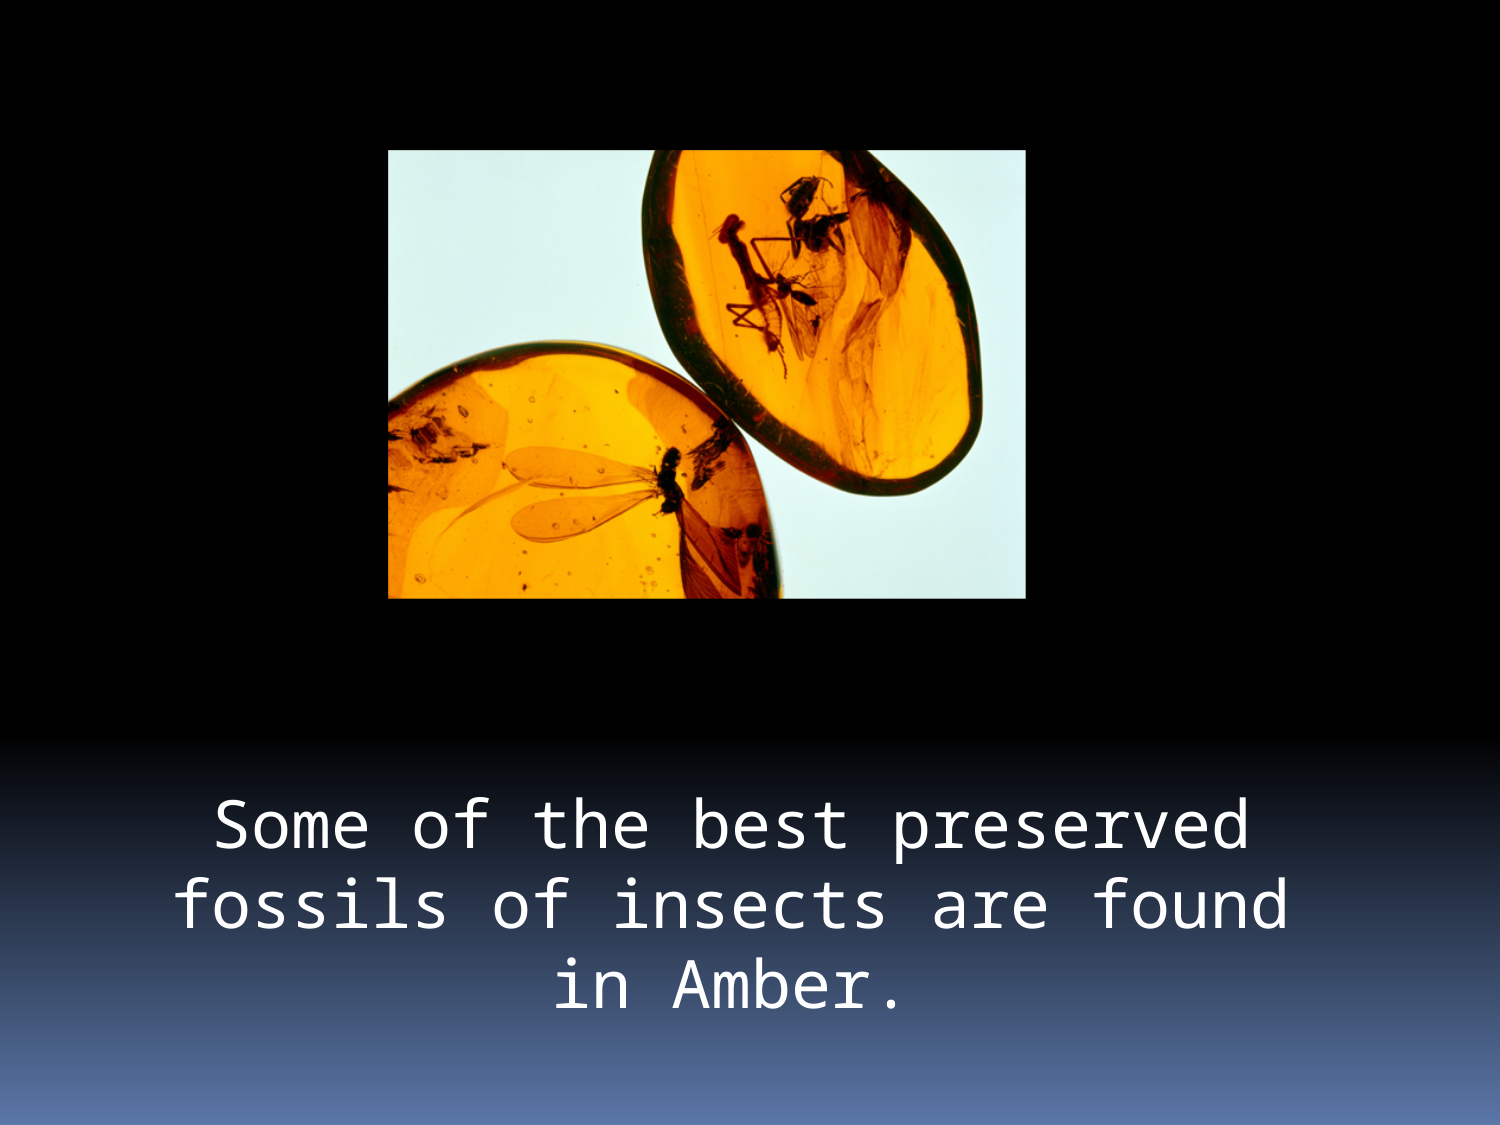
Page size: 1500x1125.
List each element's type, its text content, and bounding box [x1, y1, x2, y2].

picture [386, 149, 1028, 601]
text_box Some of the best preserved fossils of insects are found in Amber. [137, 774, 1325, 1030]
